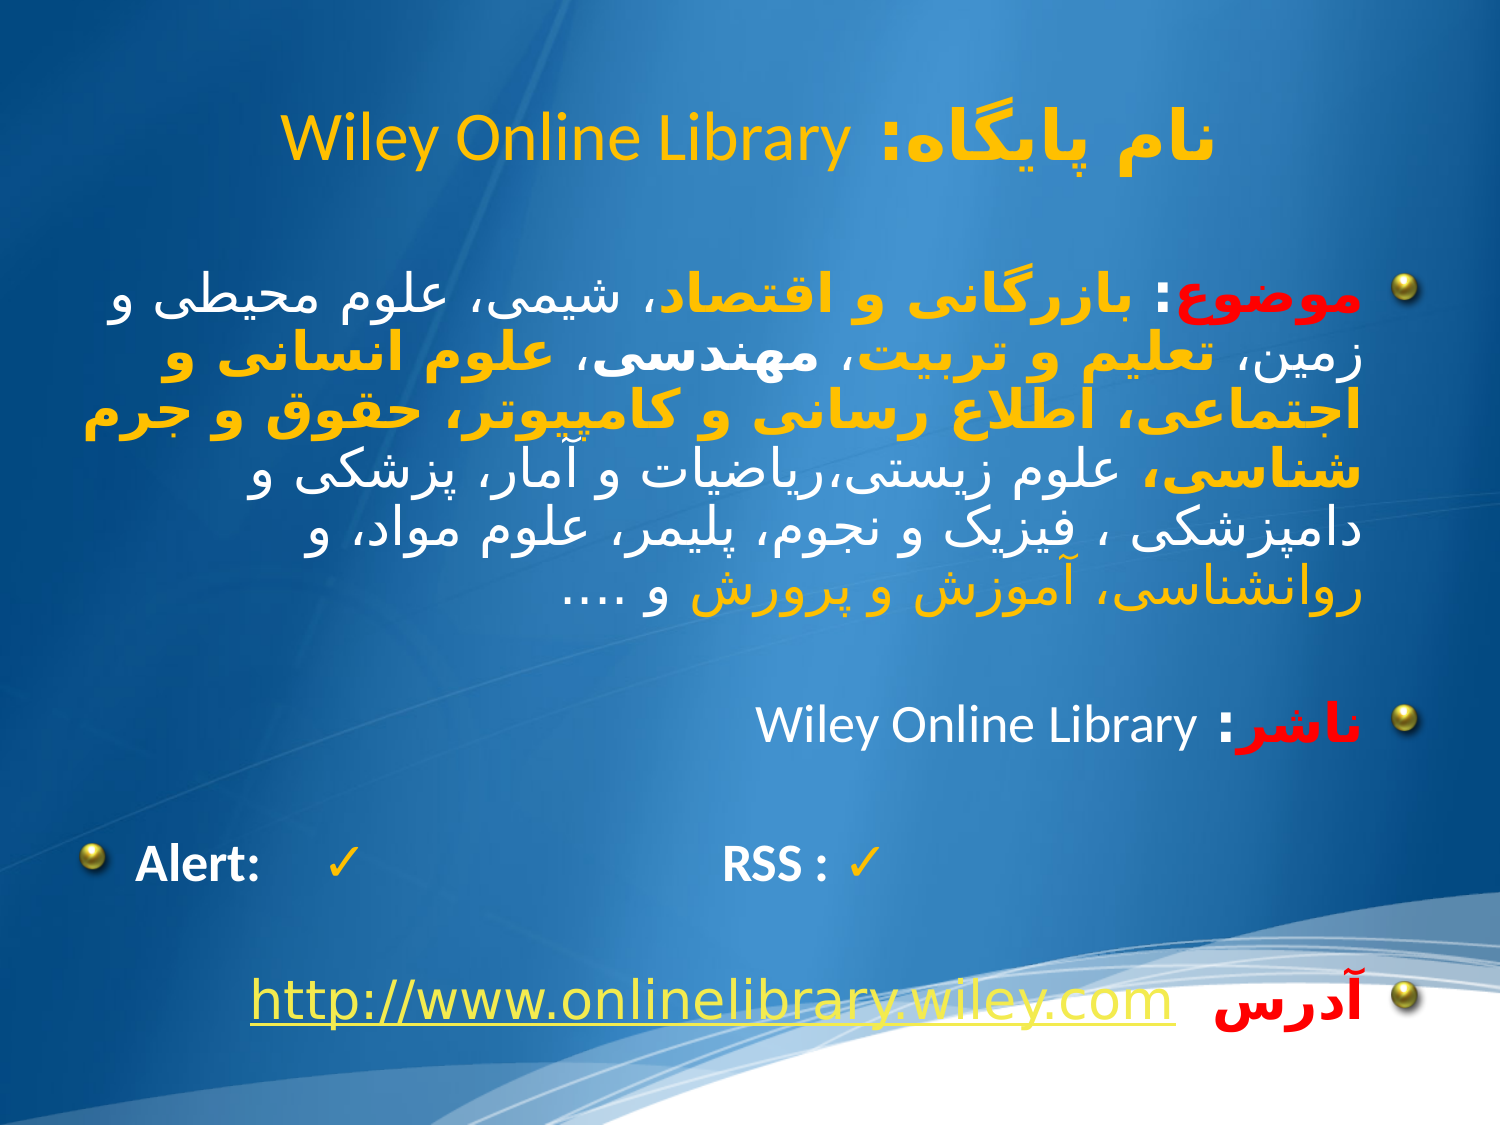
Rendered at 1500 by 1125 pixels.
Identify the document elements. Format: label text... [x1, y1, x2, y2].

picture [0, 0, 1500, 1125]
list نام پایگاه: Wiley Online Library موضوع: بازرگانی و اقتصاد، شیمی، علوم محیطی و زمین، تعلیم و تربیت، مهندسی، علوم انسانی و اجتماعی، اطلاع رسانی و کامپیوتر، حقوق و جرم شناسی، علوم زیستی،ریاضیات و آمار، پزشکی و دامپزشکی ، فیزیک و نجوم، پلیمر، علوم مواد، و روانشناسی، آموزش و پرورش و .... ناشر: Wiley Online Library Alert: ✓ RSS : ✓ آدرس: http://www.onlinelibrary.wiley.com [75, 99, 1425, 1038]
